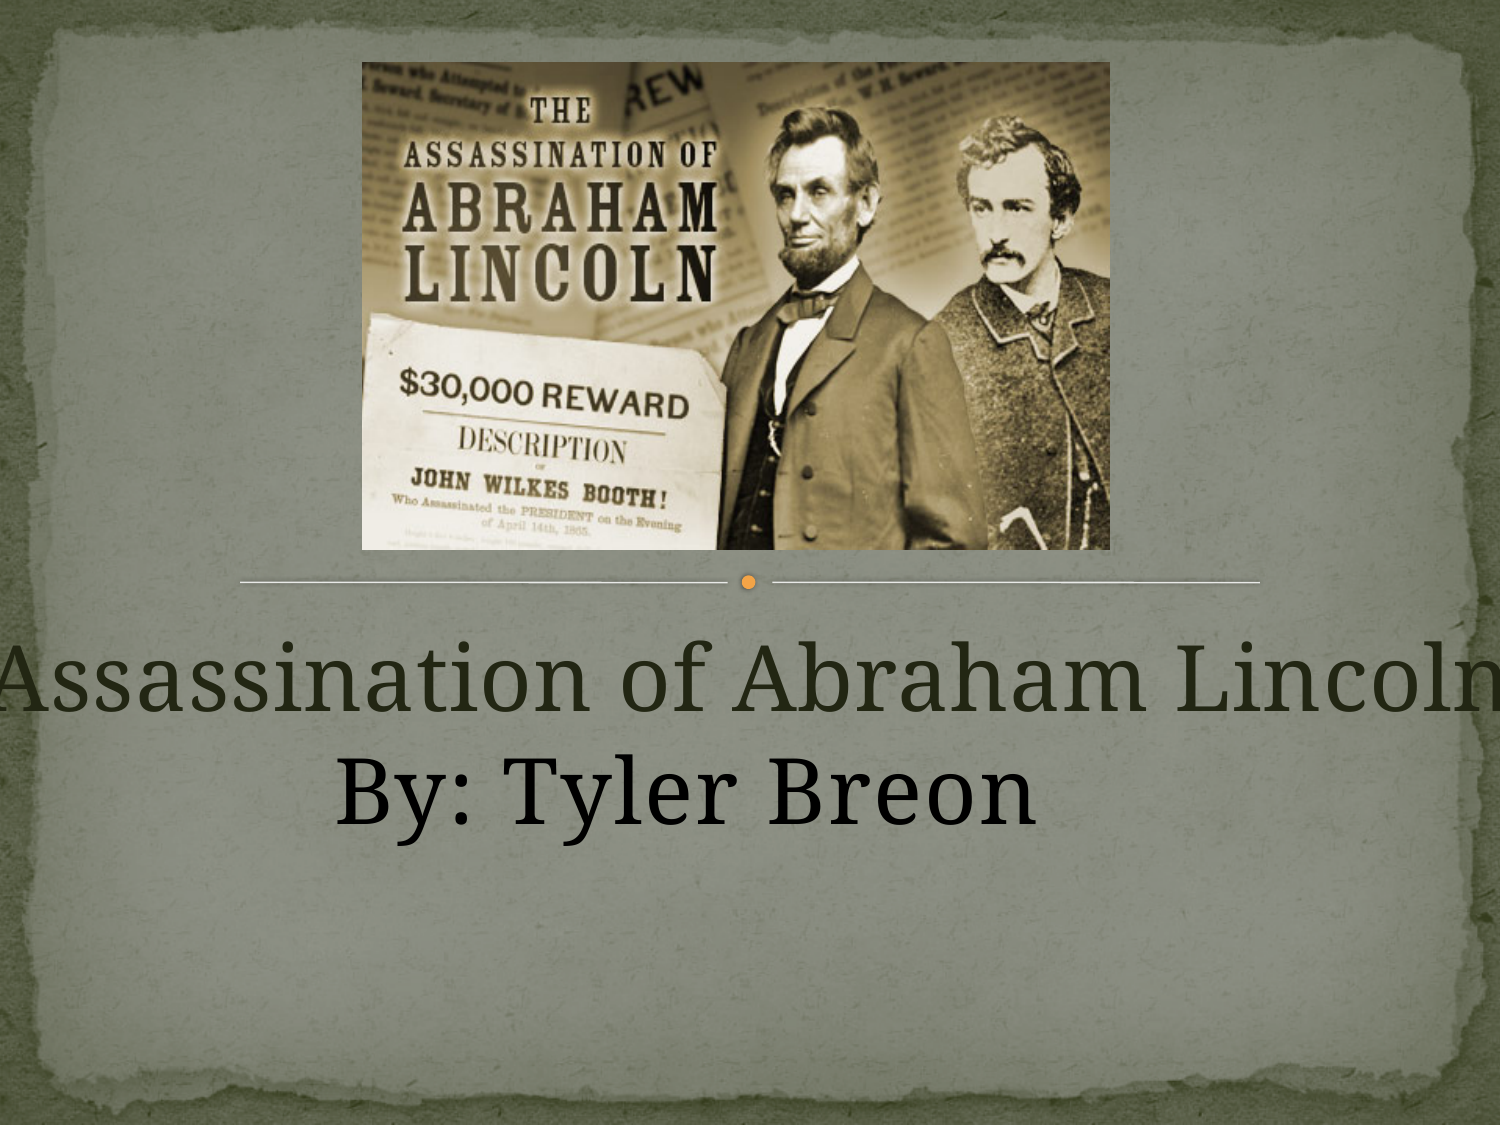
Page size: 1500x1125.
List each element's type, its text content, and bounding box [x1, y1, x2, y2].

picture [362, 62, 1110, 550]
subtitle By: Tyler Breon [162, 738, 1213, 1025]
title Assassination of Abraham Lincoln [0, 437, 1500, 738]
